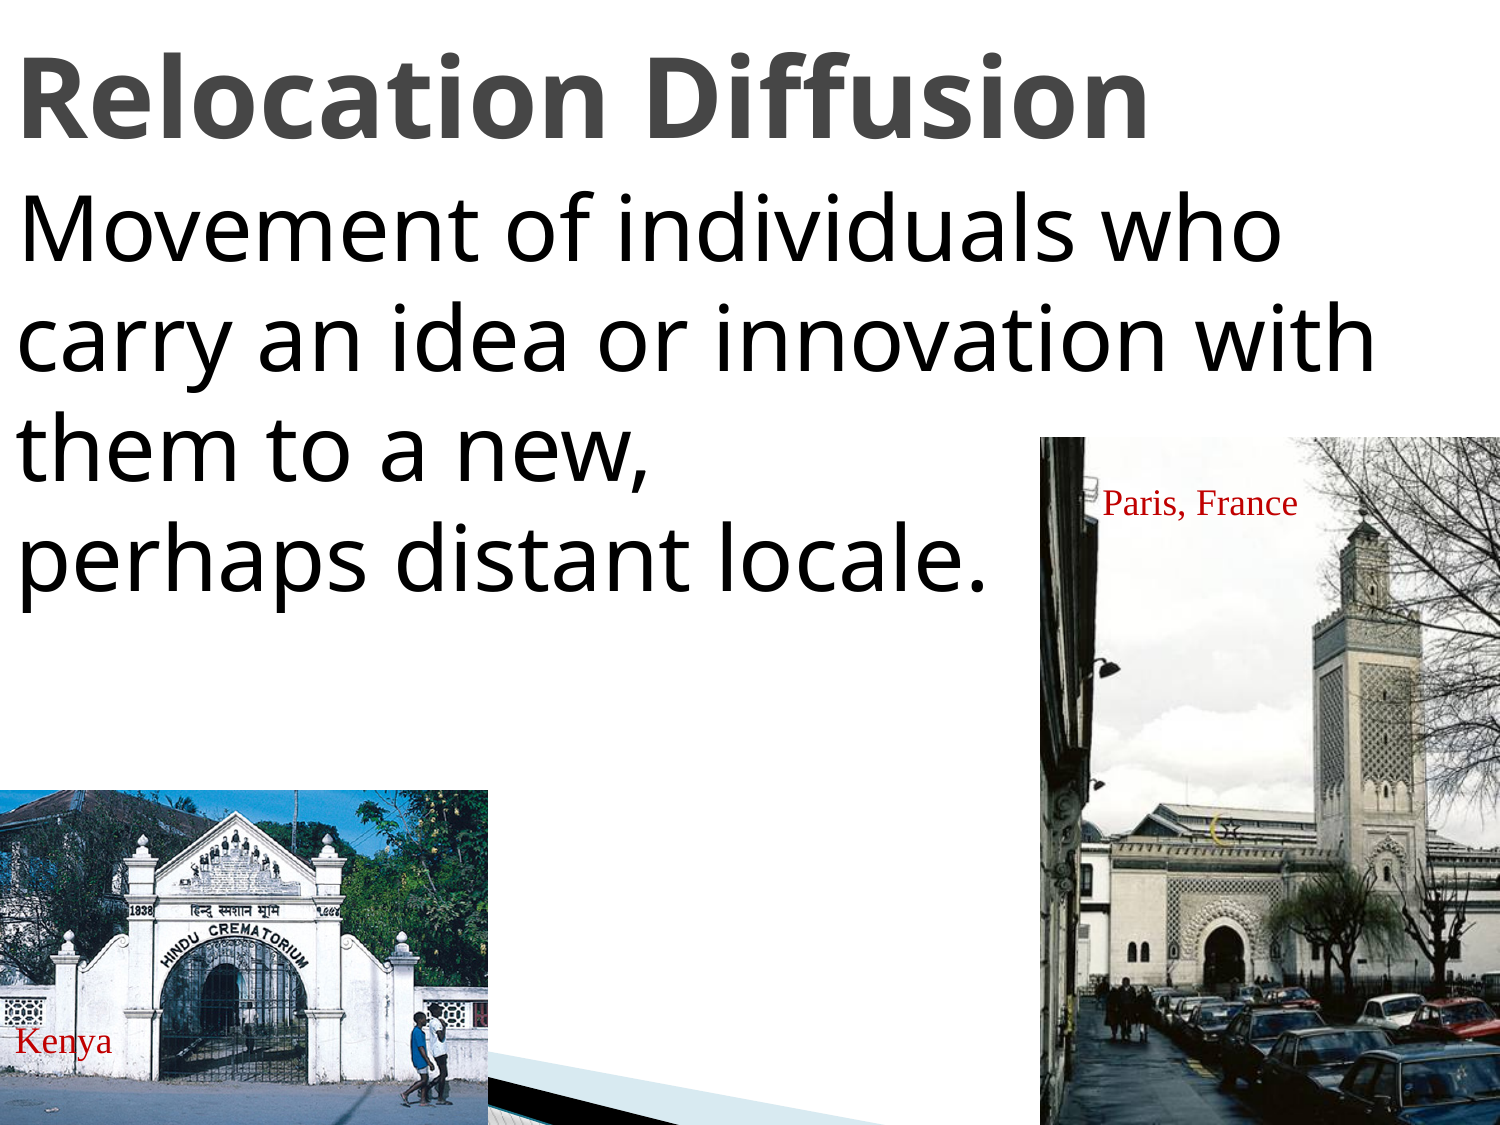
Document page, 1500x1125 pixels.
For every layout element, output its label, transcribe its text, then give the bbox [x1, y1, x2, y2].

picture [0, 790, 488, 1125]
list Movement of individuals who carry an idea or innovation with them to a new, perhaps distant locale. [0, 162, 1500, 930]
title Relocation Diffusion [0, 0, 1350, 188]
picture [1040, 437, 1500, 1125]
picture [0, 793, 12, 797]
